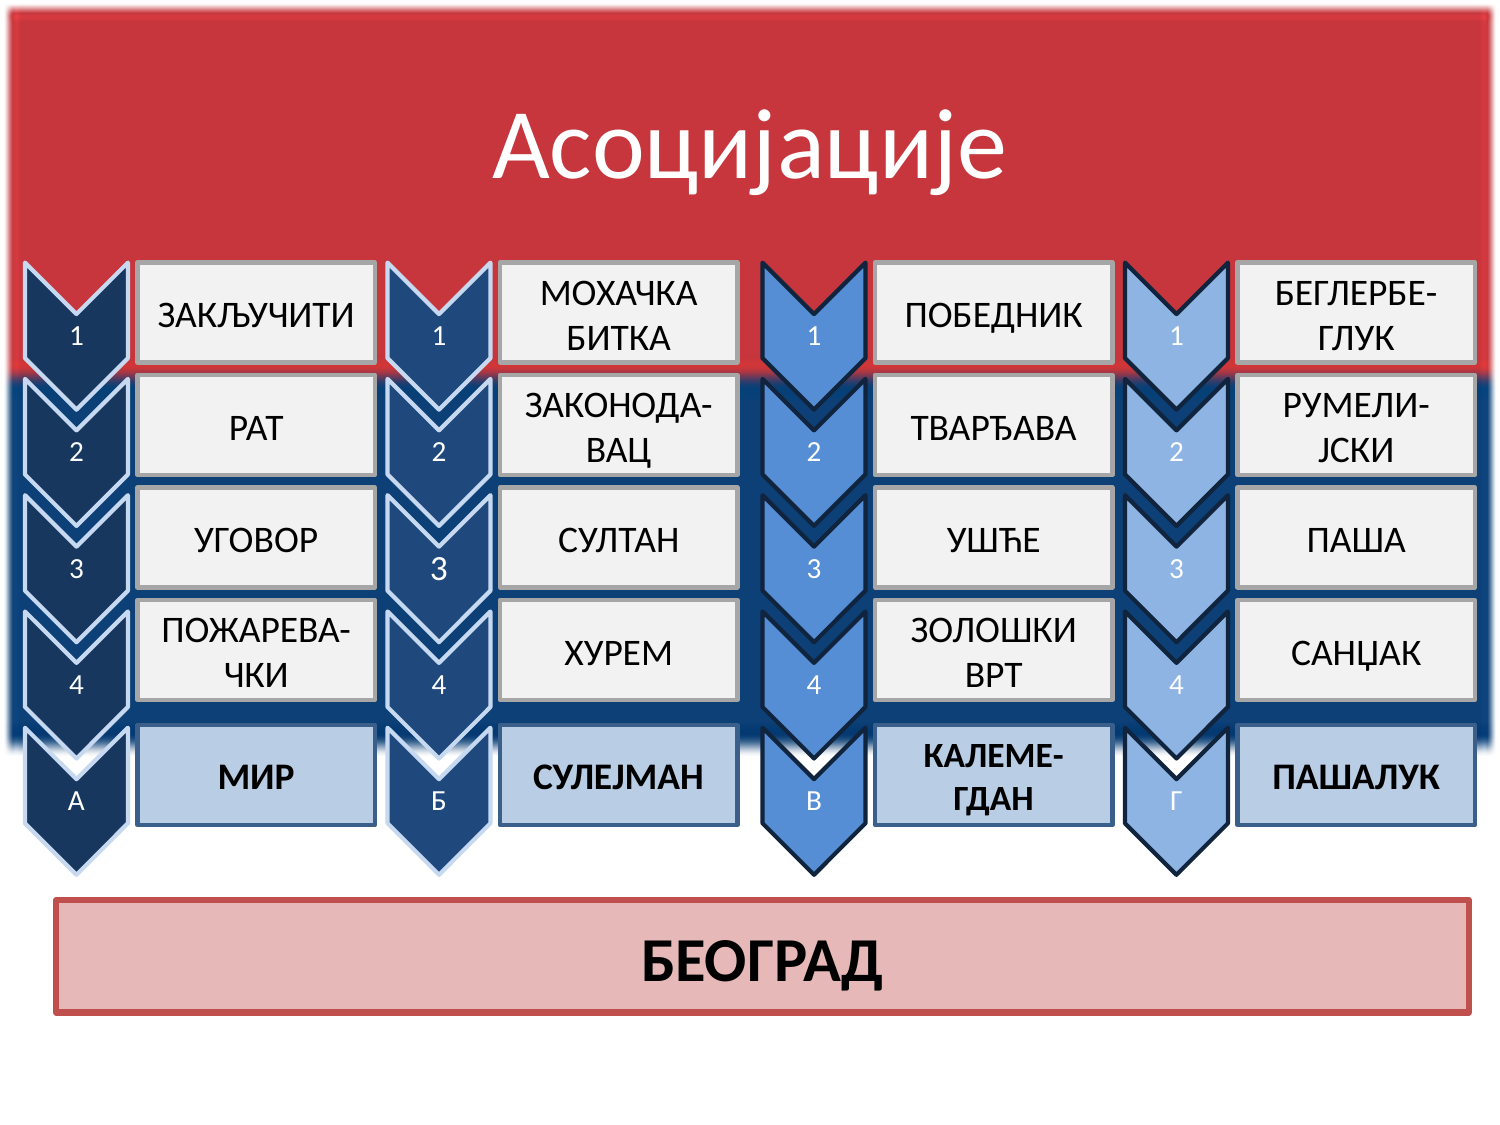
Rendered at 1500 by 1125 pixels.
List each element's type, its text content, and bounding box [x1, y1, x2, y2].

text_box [387, 262, 738, 876]
title Асоцијације [74, 44, 1426, 233]
text_box БЕОГРАД [54, 898, 1471, 1015]
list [24, 262, 376, 876]
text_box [1124, 262, 1476, 876]
picture [0, 0, 1500, 1125]
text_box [762, 262, 1113, 876]
